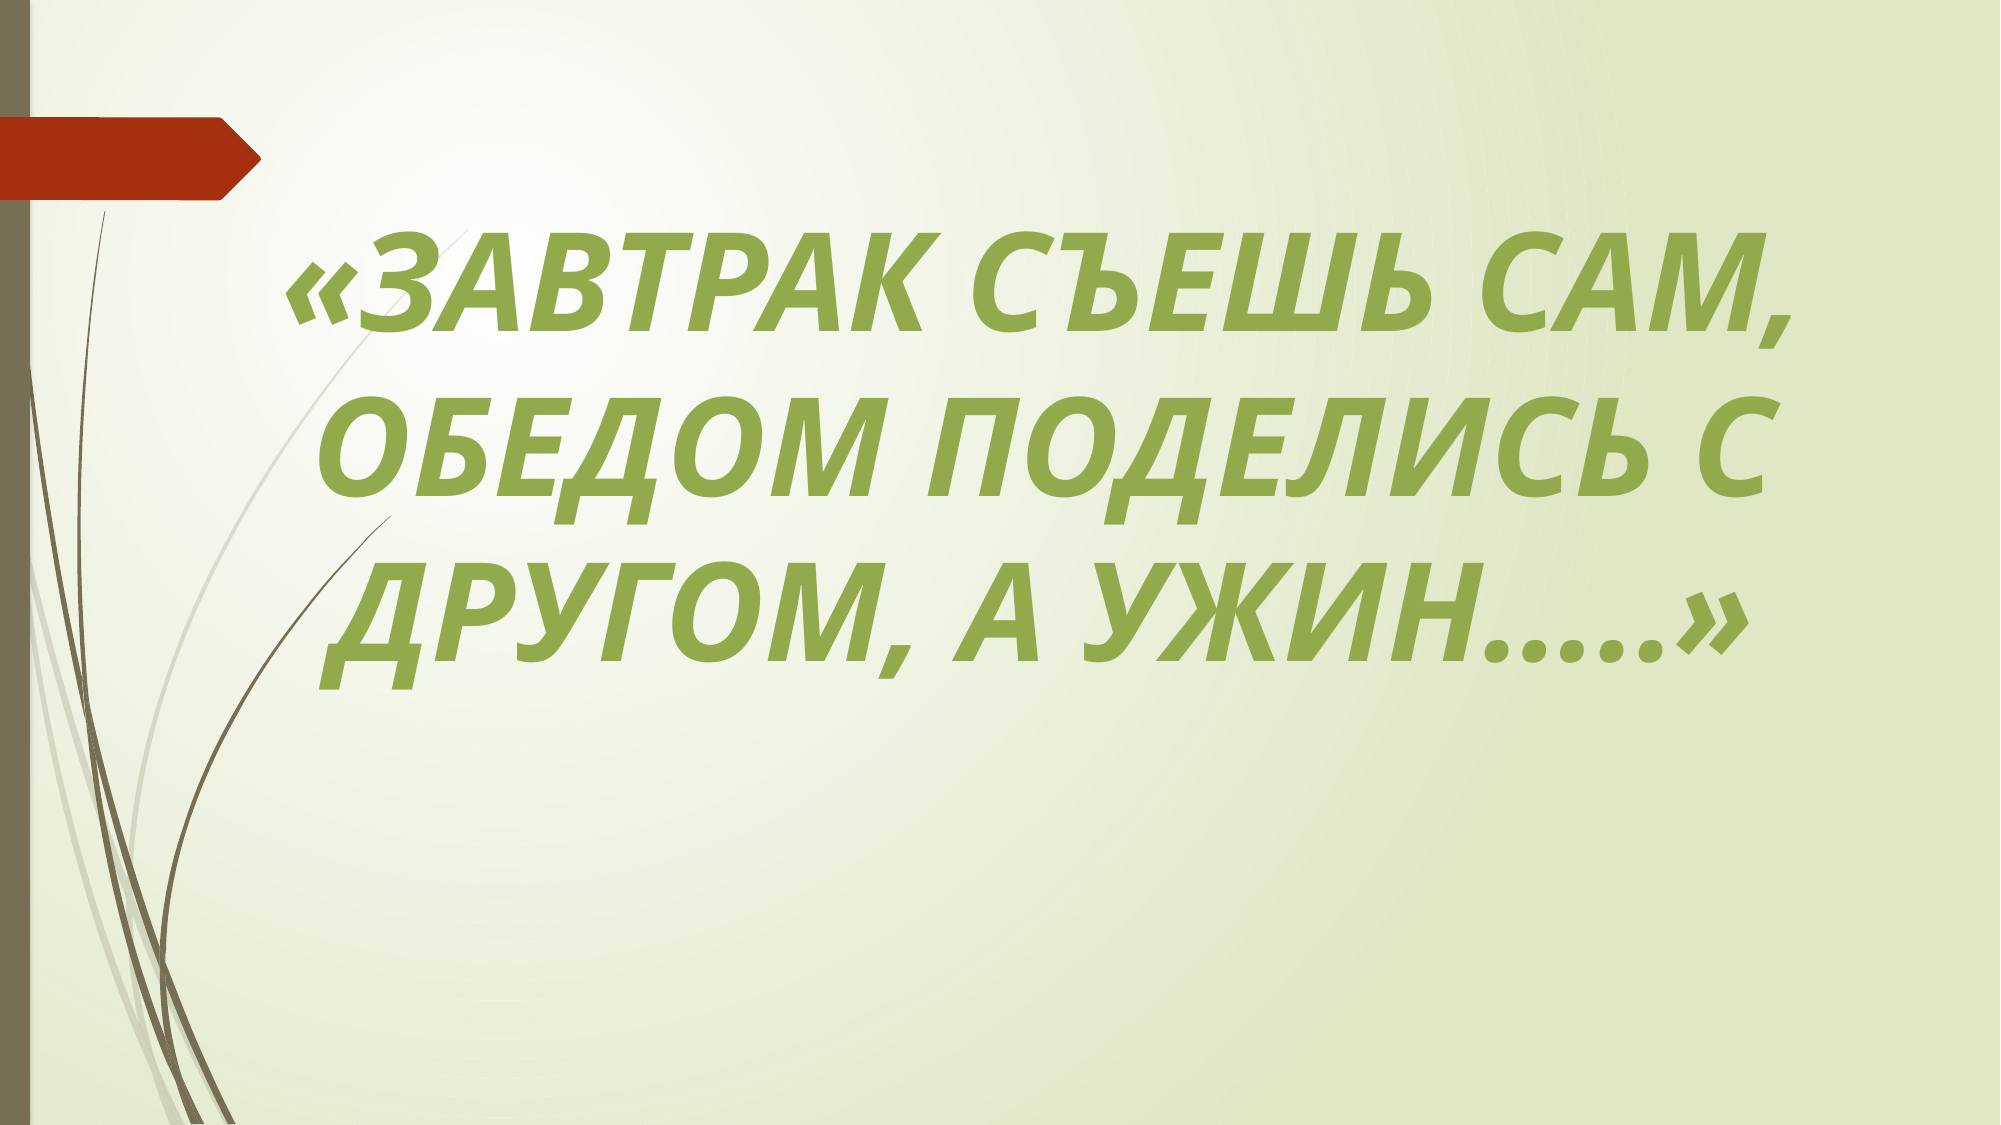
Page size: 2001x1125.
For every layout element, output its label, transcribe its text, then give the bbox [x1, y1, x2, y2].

text_box «ЗАВТРАК СЪЕШЬ САМ, ОБЕДОМ ПОДЕЛИСЬ С ДРУГОМ, А УЖИН…..» [54, 186, 2000, 697]
